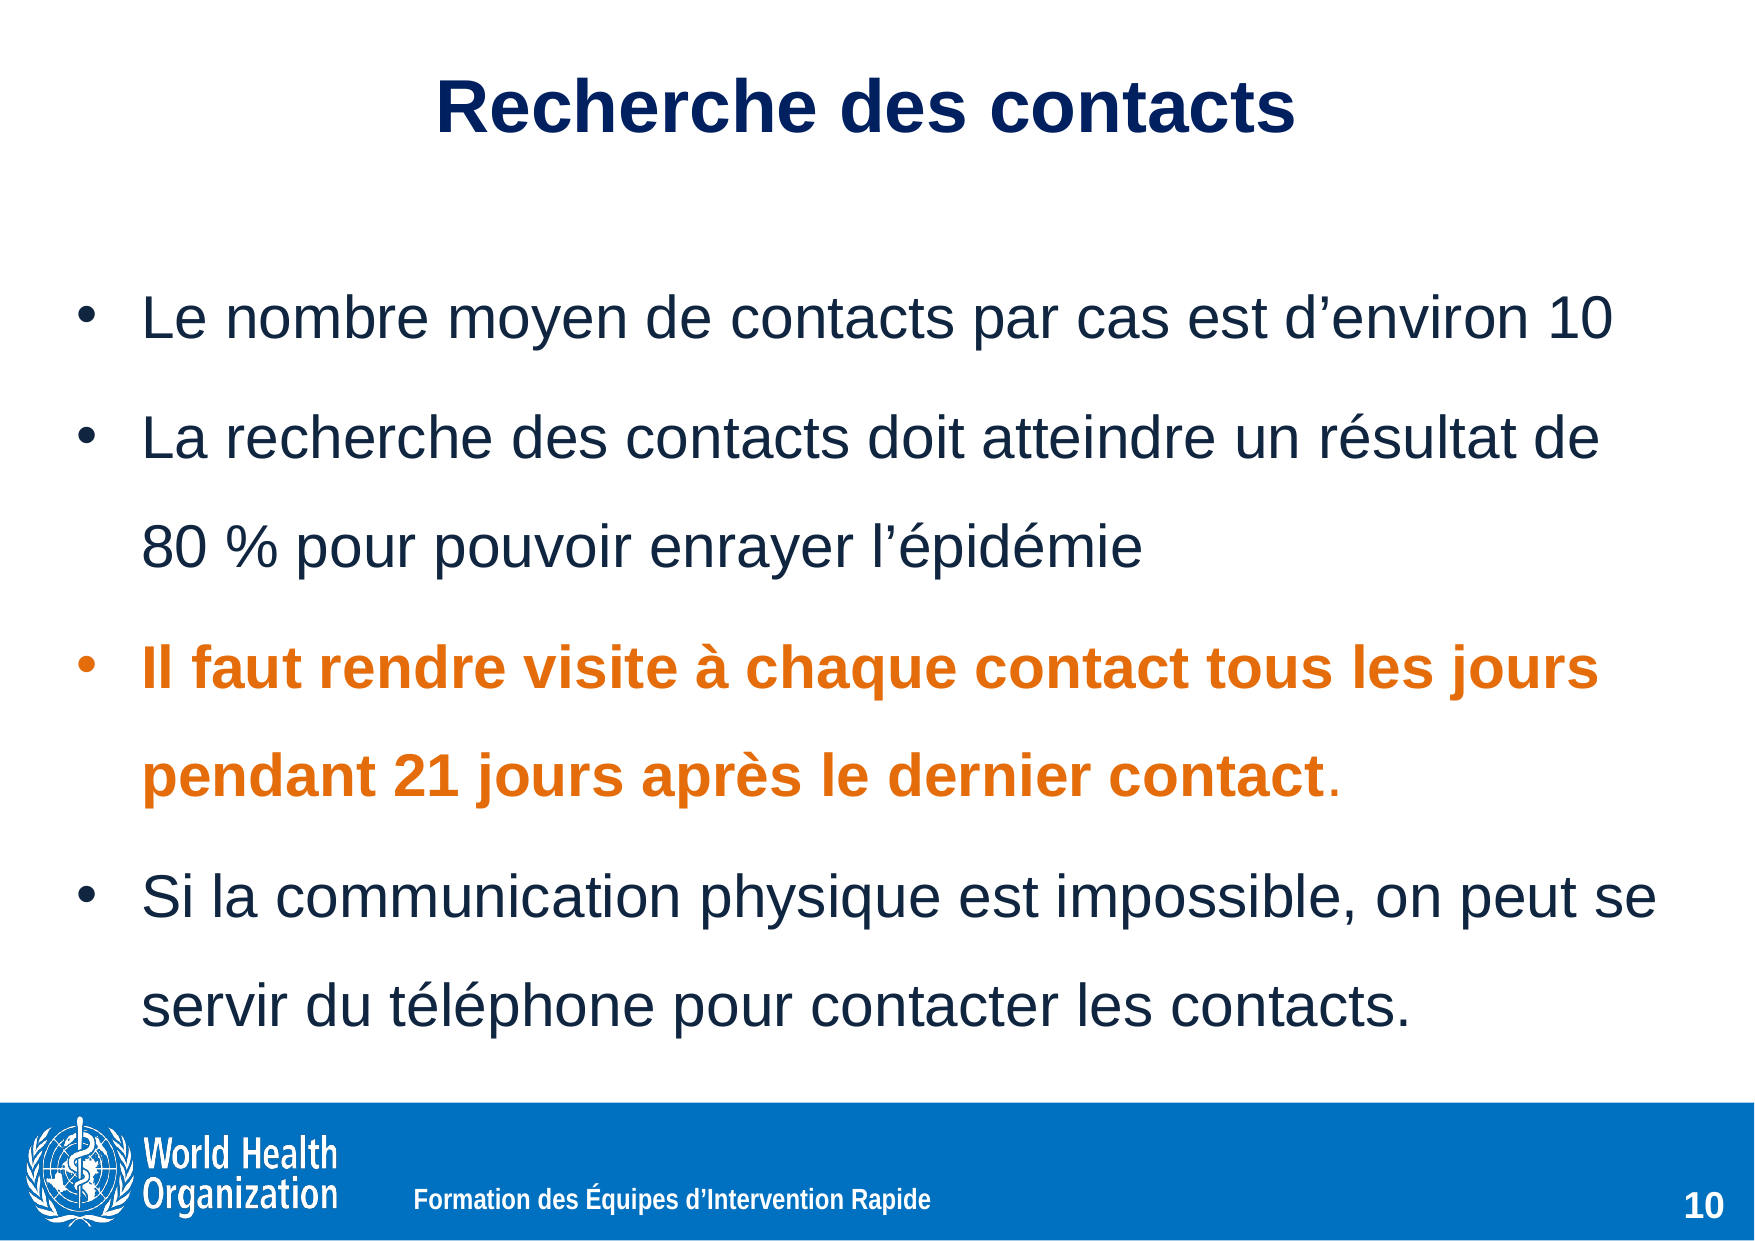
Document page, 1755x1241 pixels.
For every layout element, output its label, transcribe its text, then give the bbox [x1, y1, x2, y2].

title Recherche des contacts [87, 0, 1667, 207]
list Le nombre moyen de contacts par cas est d’environ 10 La recherche des contacts doit atteindre un résultat de 80 % pour pouvoir enrayer l’épidémie Il faut rendre visite à chaque contact tous les jours pendant 21 jours après le dernier contact. Si la communication physique est impossible, on peut se servir du téléphone pour contacter les contacts. [59, 232, 1695, 1052]
picture [25, 1116, 337, 1227]
